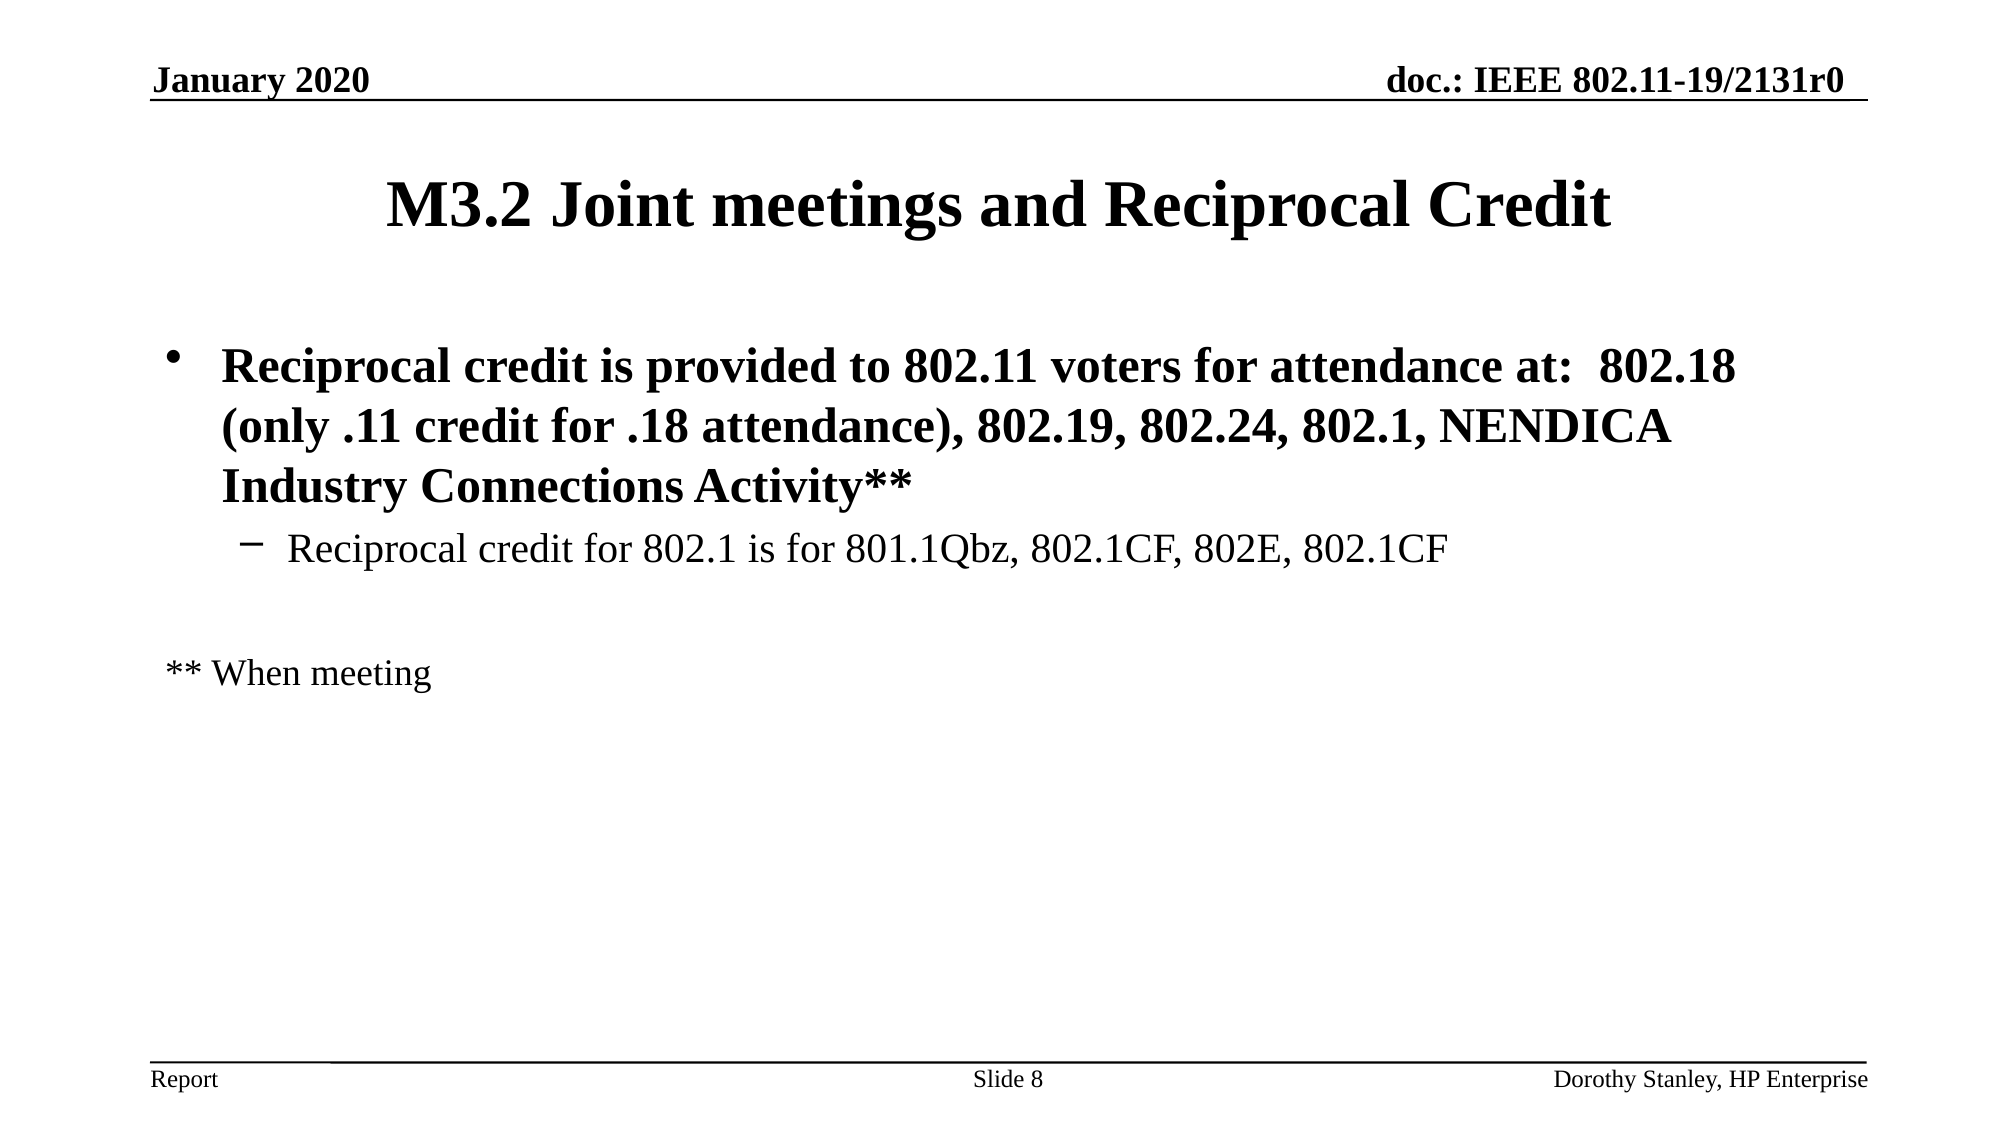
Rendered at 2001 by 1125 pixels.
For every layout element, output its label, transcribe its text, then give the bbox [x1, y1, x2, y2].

slide_number Slide 8 [964, 1061, 1053, 1093]
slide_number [152, 54, 406, 101]
title M3.2 Joint meetings and Reciprocal Credit [150, 112, 1850, 288]
list Reciprocal credit is provided to 802.11 voters for attendance at: 802.18 (only .11 credit for .18 attendance), 802.19, 802.24, 802.1, NENDICA Industry Connections Activity** Reciprocal credit for 802.1 is for 801.1Qbz, 802.1CF, 802E, 802.1CF ** When meeting [150, 324, 1850, 1000]
footer Dorothy Stanley, HP Enterprise [1512, 1061, 1869, 1093]
